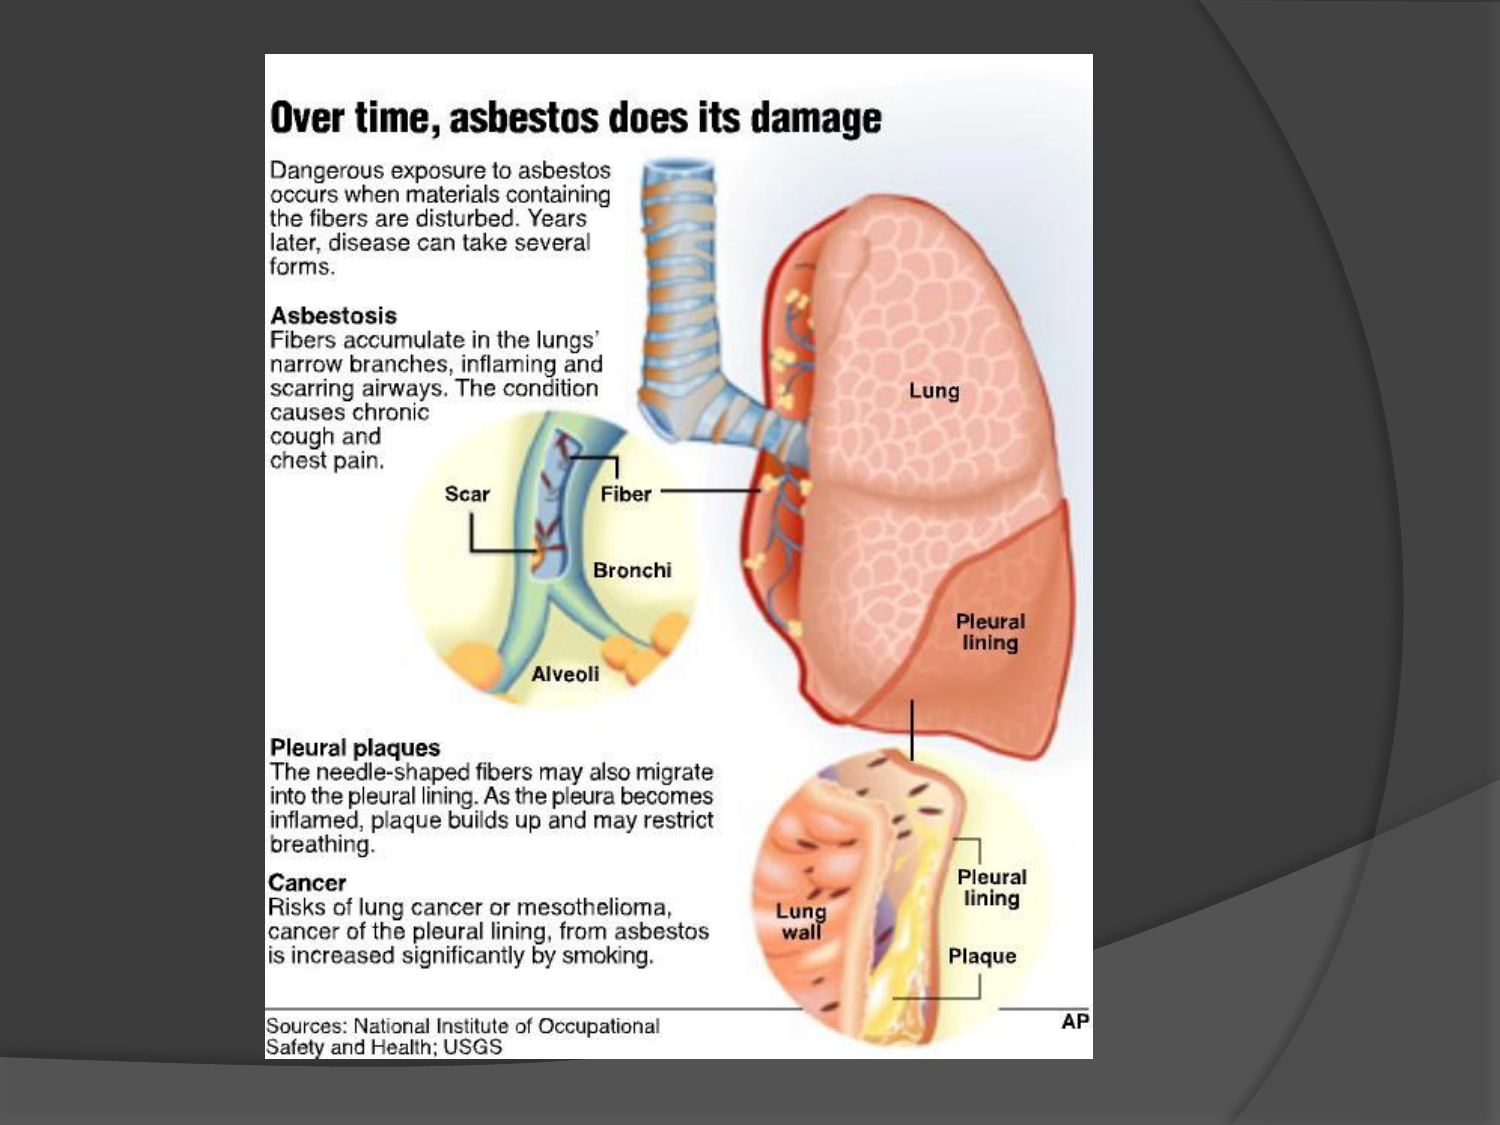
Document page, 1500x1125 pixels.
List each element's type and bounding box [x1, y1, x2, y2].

picture [265, 54, 1093, 1060]
